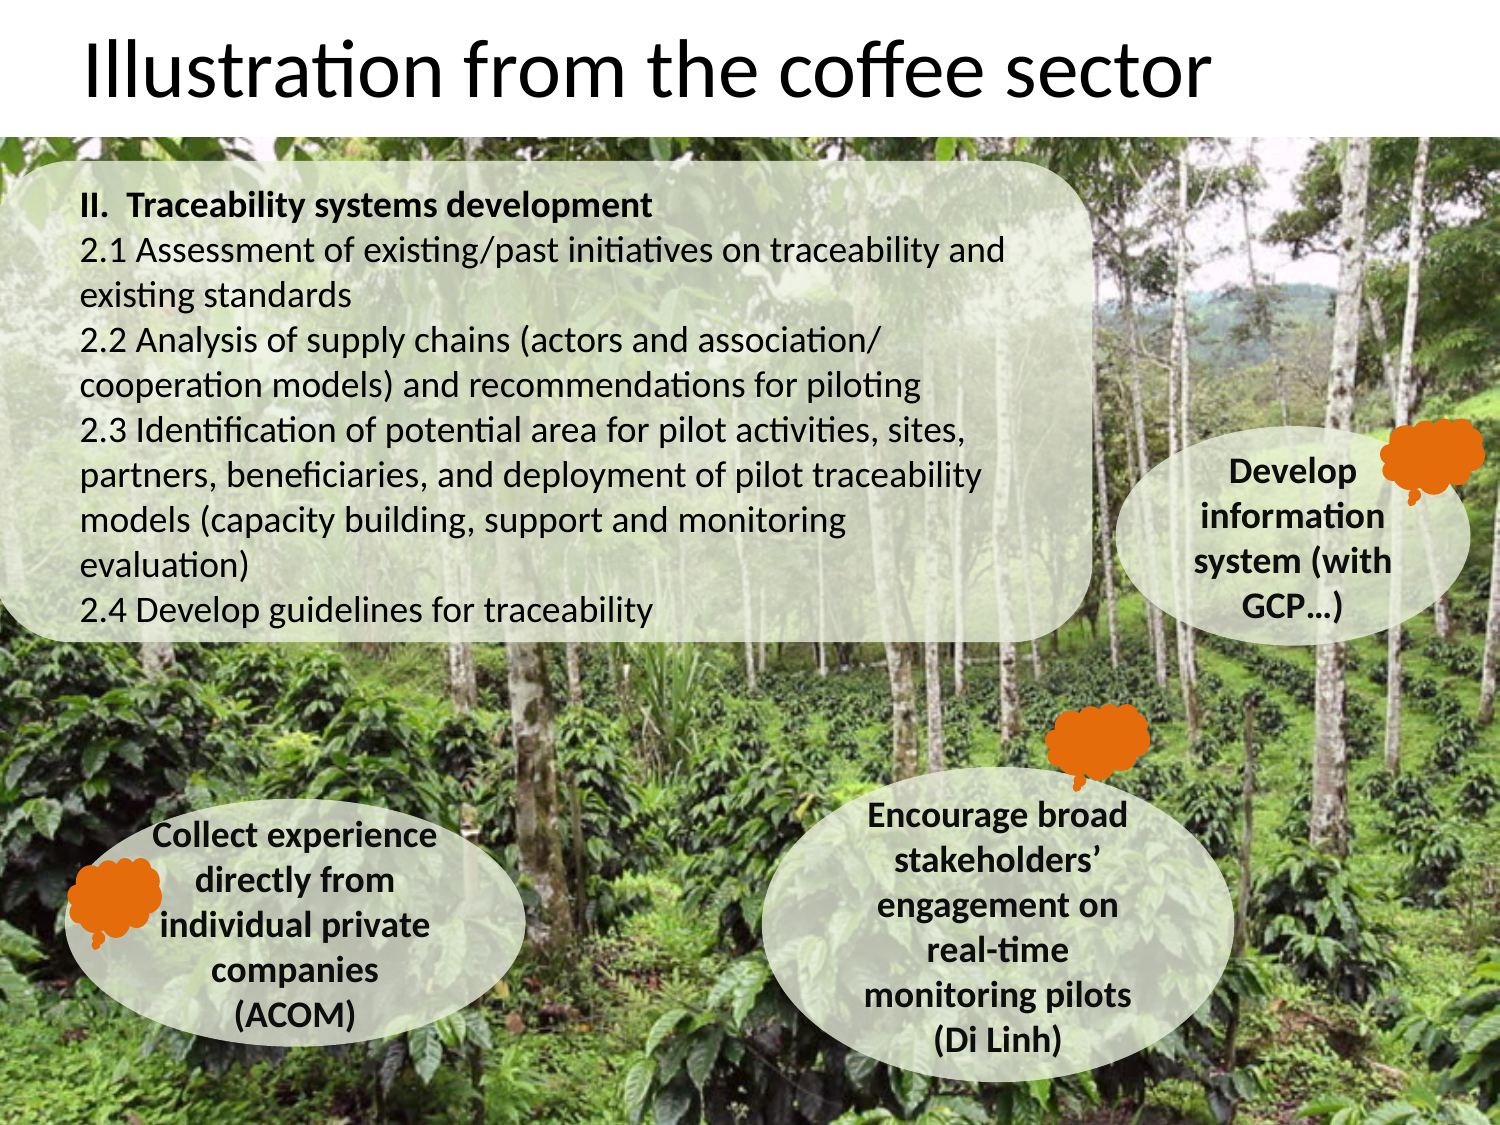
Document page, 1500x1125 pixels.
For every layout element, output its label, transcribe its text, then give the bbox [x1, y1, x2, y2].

title Illustration from the coffee sector [67, 0, 1388, 135]
picture [0, 136, 1500, 1125]
